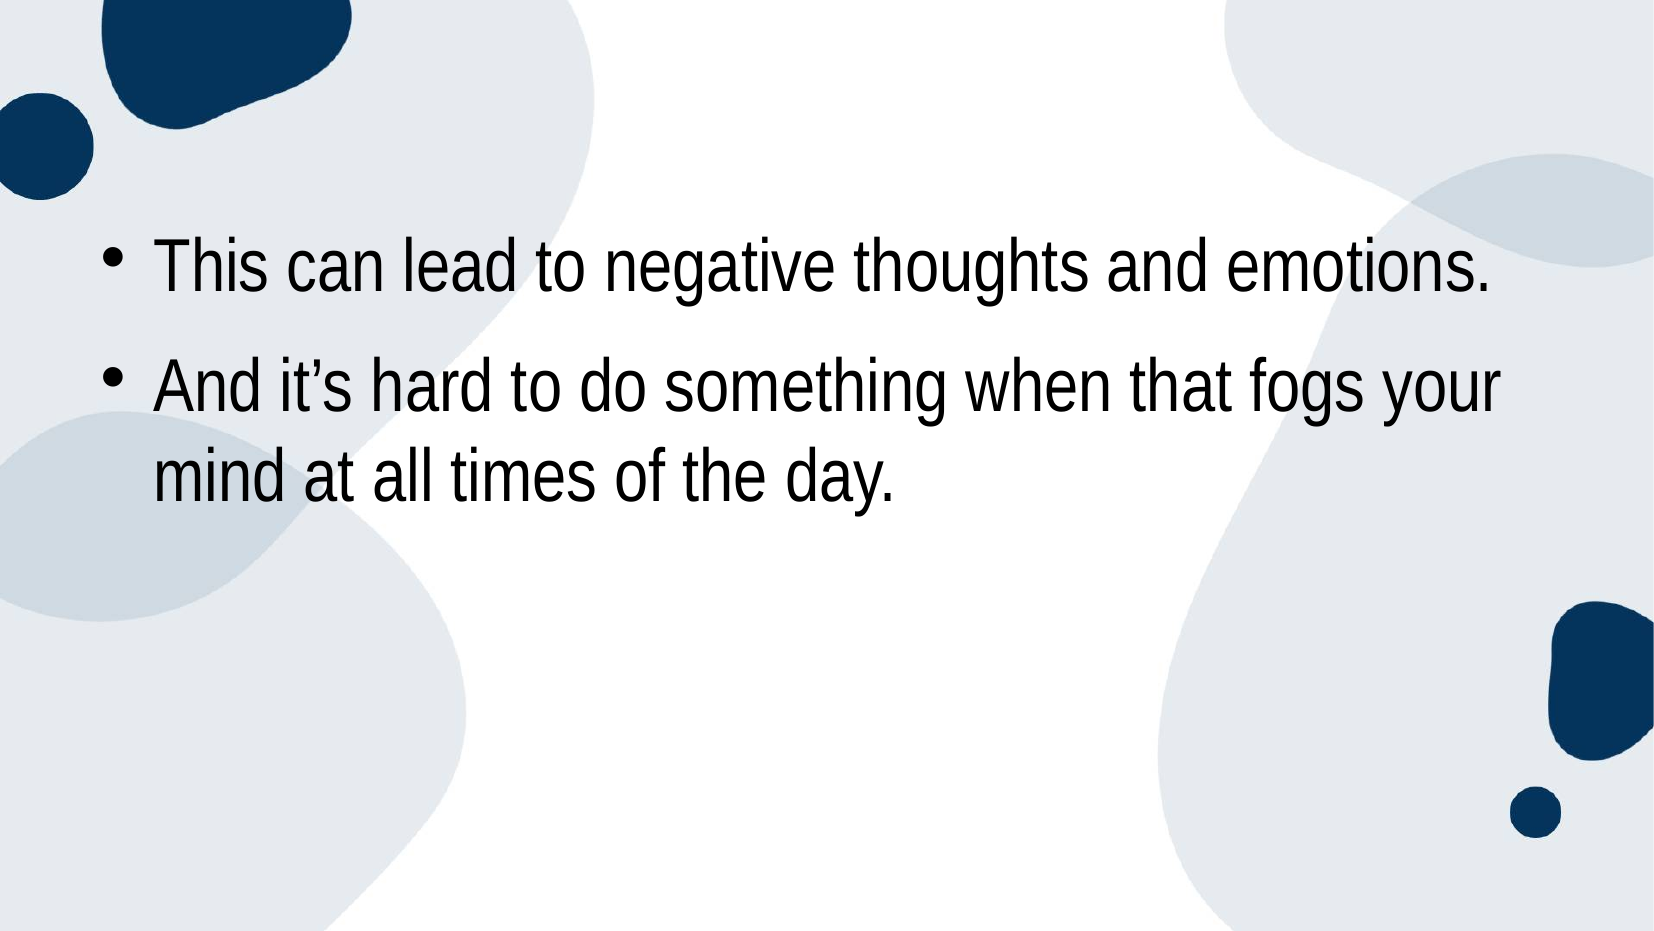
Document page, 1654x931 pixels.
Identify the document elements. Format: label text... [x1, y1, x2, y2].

list This can lead to negative thoughts and emotions. And it’s hard to do something when that fogs your mind at all times of the day. [82, 216, 1571, 714]
picture [0, 0, 1654, 931]
